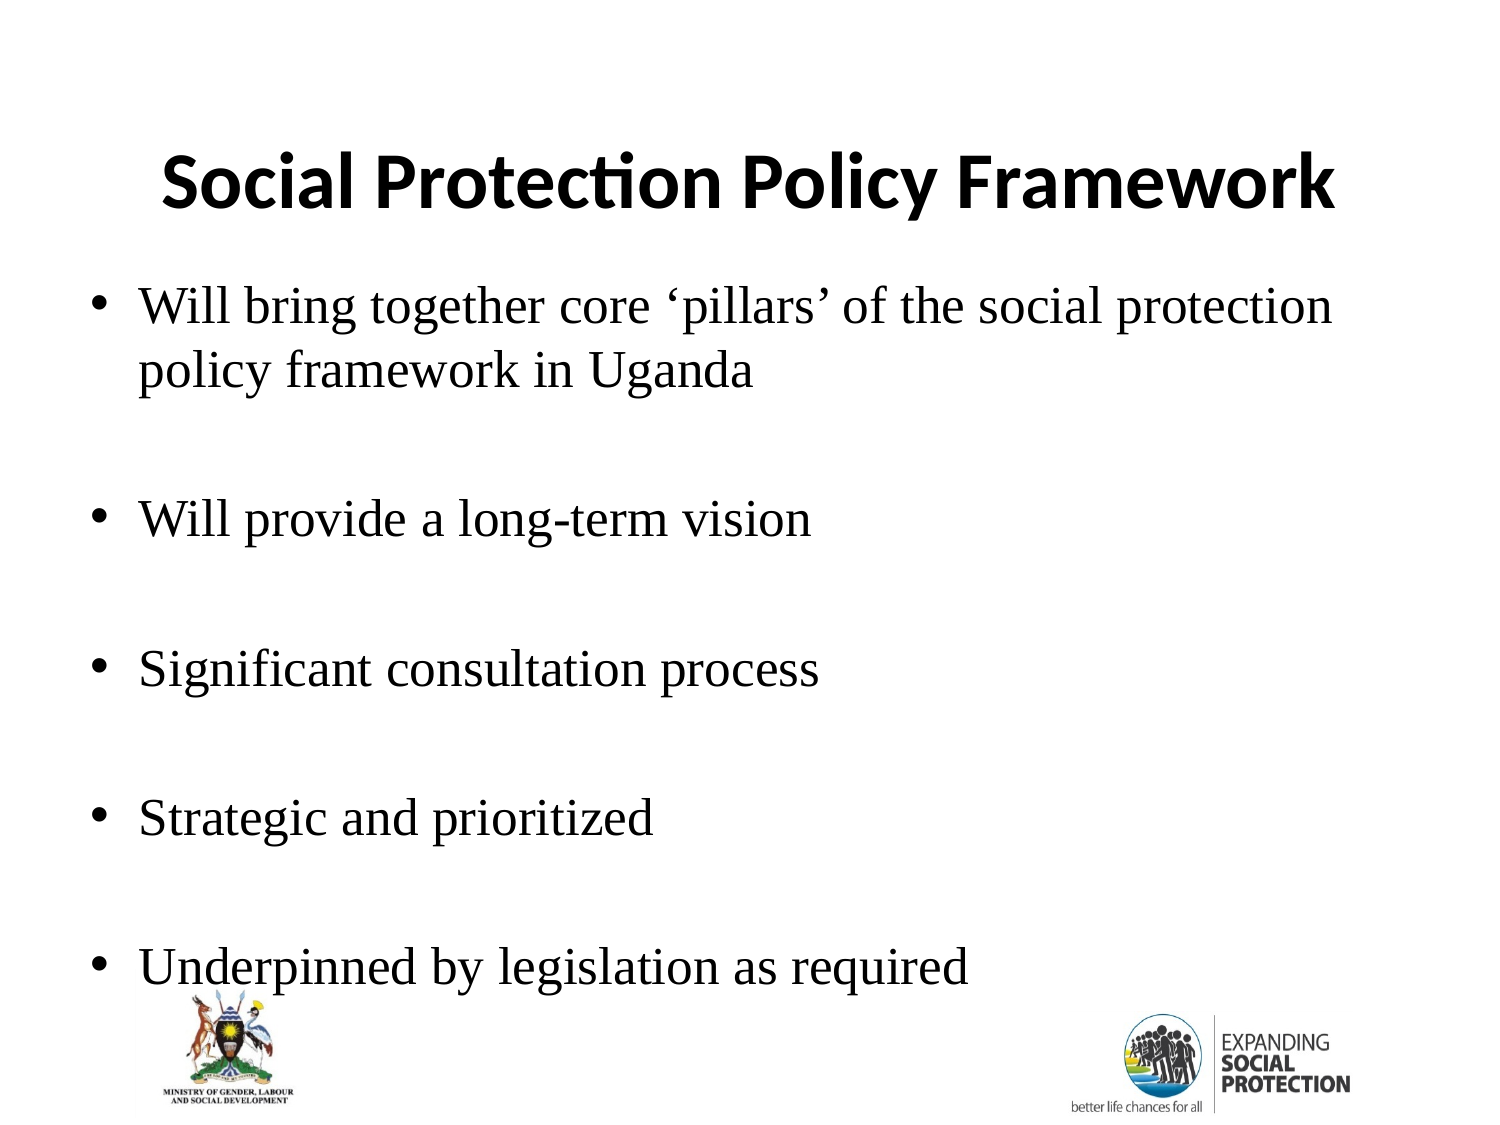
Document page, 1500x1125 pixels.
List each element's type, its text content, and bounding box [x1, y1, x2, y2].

picture [1068, 1011, 1353, 1116]
title Social Protection Policy Framework [75, 45, 1425, 233]
list Will bring together core ‘pillars’ of the social protection policy framework in Uganda Will provide a long-term vision Significant consultation process Strategic and prioritized Underpinned by legislation as required [75, 262, 1425, 1005]
picture [135, 1005, 323, 1118]
